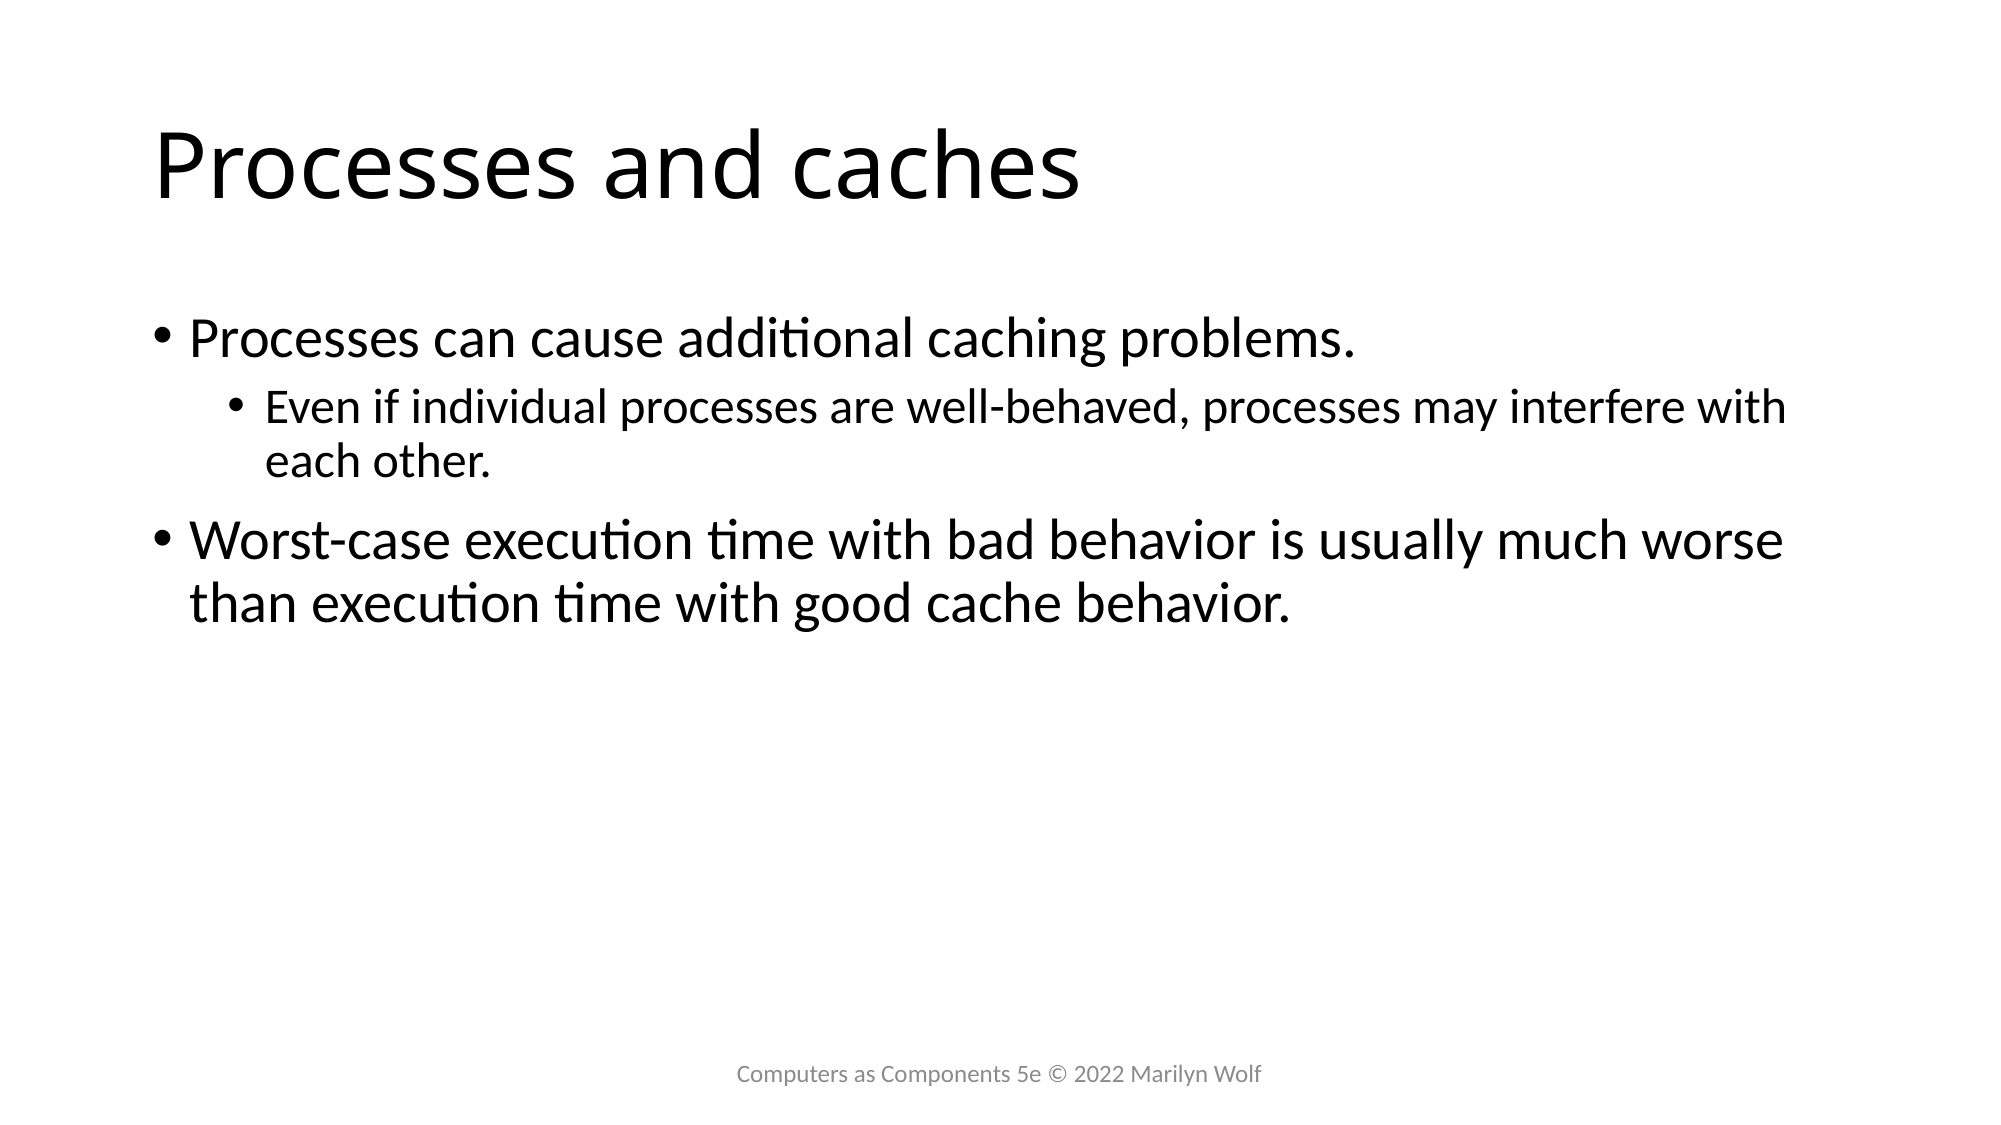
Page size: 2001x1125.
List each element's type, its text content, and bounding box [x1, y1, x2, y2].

list Processes can cause additional caching problems. Even if individual processes are well-behaved, processes may interfere with each other. Worst-case execution time with bad behavior is usually much worse than execution time with good cache behavior. [137, 299, 1863, 1014]
footer Computers as Components 5e © 2022 Marilyn Wolf [662, 1042, 1338, 1103]
title Processes and caches [137, 59, 1863, 278]
